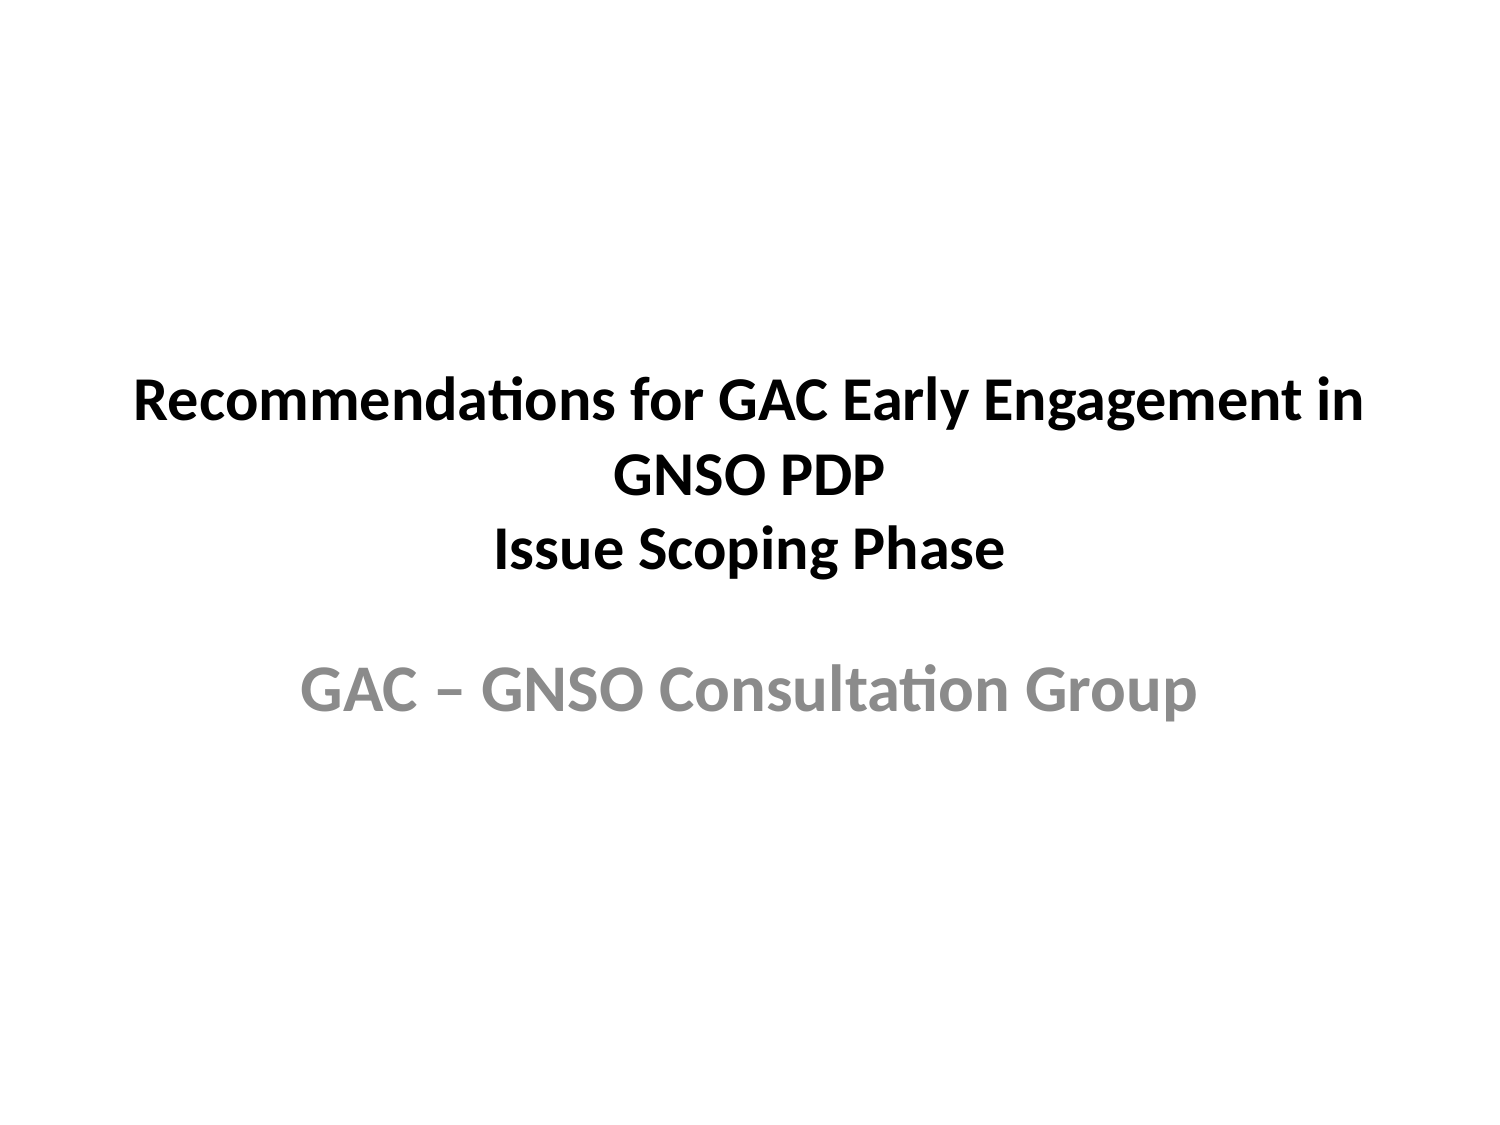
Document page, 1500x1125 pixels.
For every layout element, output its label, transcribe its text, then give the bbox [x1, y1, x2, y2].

subtitle GAC – GNSO Consultation Group [225, 637, 1275, 925]
title Recommendations for GAC Early Engagement in GNSO PDP Issue Scoping Phase [112, 349, 1388, 591]
